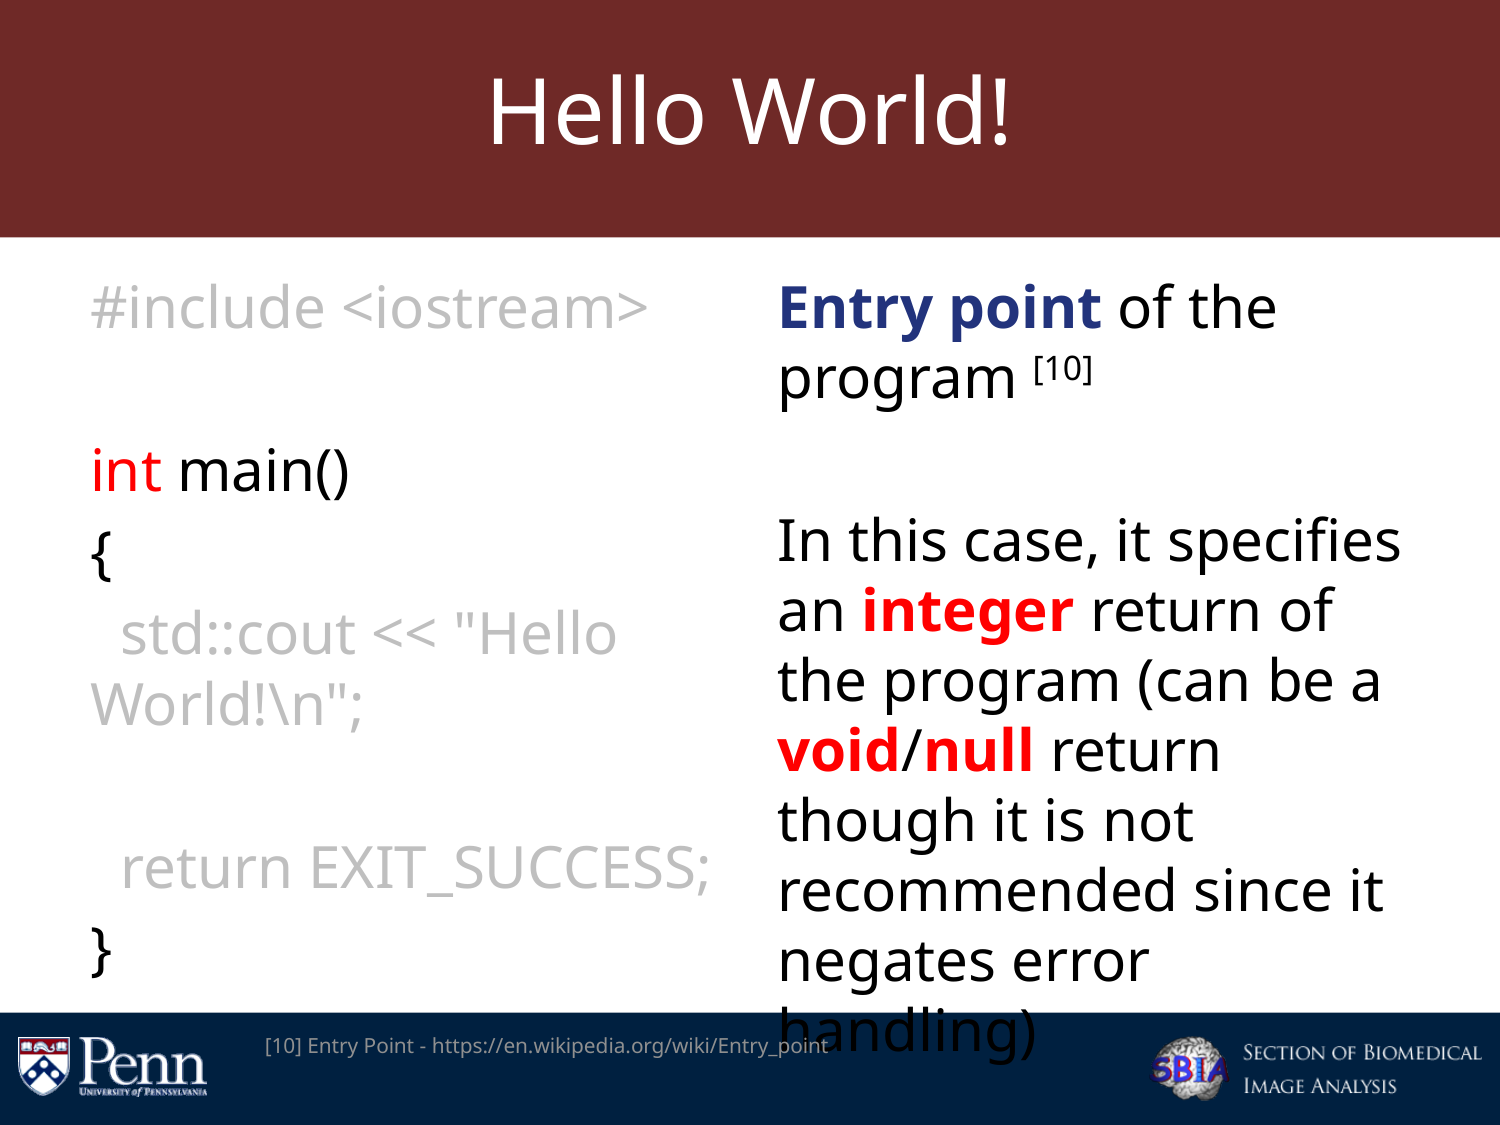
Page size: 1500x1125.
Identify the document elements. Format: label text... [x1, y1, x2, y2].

footer [10] Entry Point - https://en.wikipedia.org/wiki/Entry_point [249, 1025, 1038, 1100]
title Hello World! [75, 45, 1425, 238]
picture [18, 1037, 207, 1097]
list Entry point of the program [10] In this case, it specifies an integer return of the program (can be a void/null return though it is not recommended since it negates error handling) [762, 262, 1425, 1013]
picture [1149, 1035, 1482, 1102]
list #include <iostream> int main() { std::cout << "Hello World!\n"; return EXIT_SUCCESS; } [75, 262, 738, 1013]
